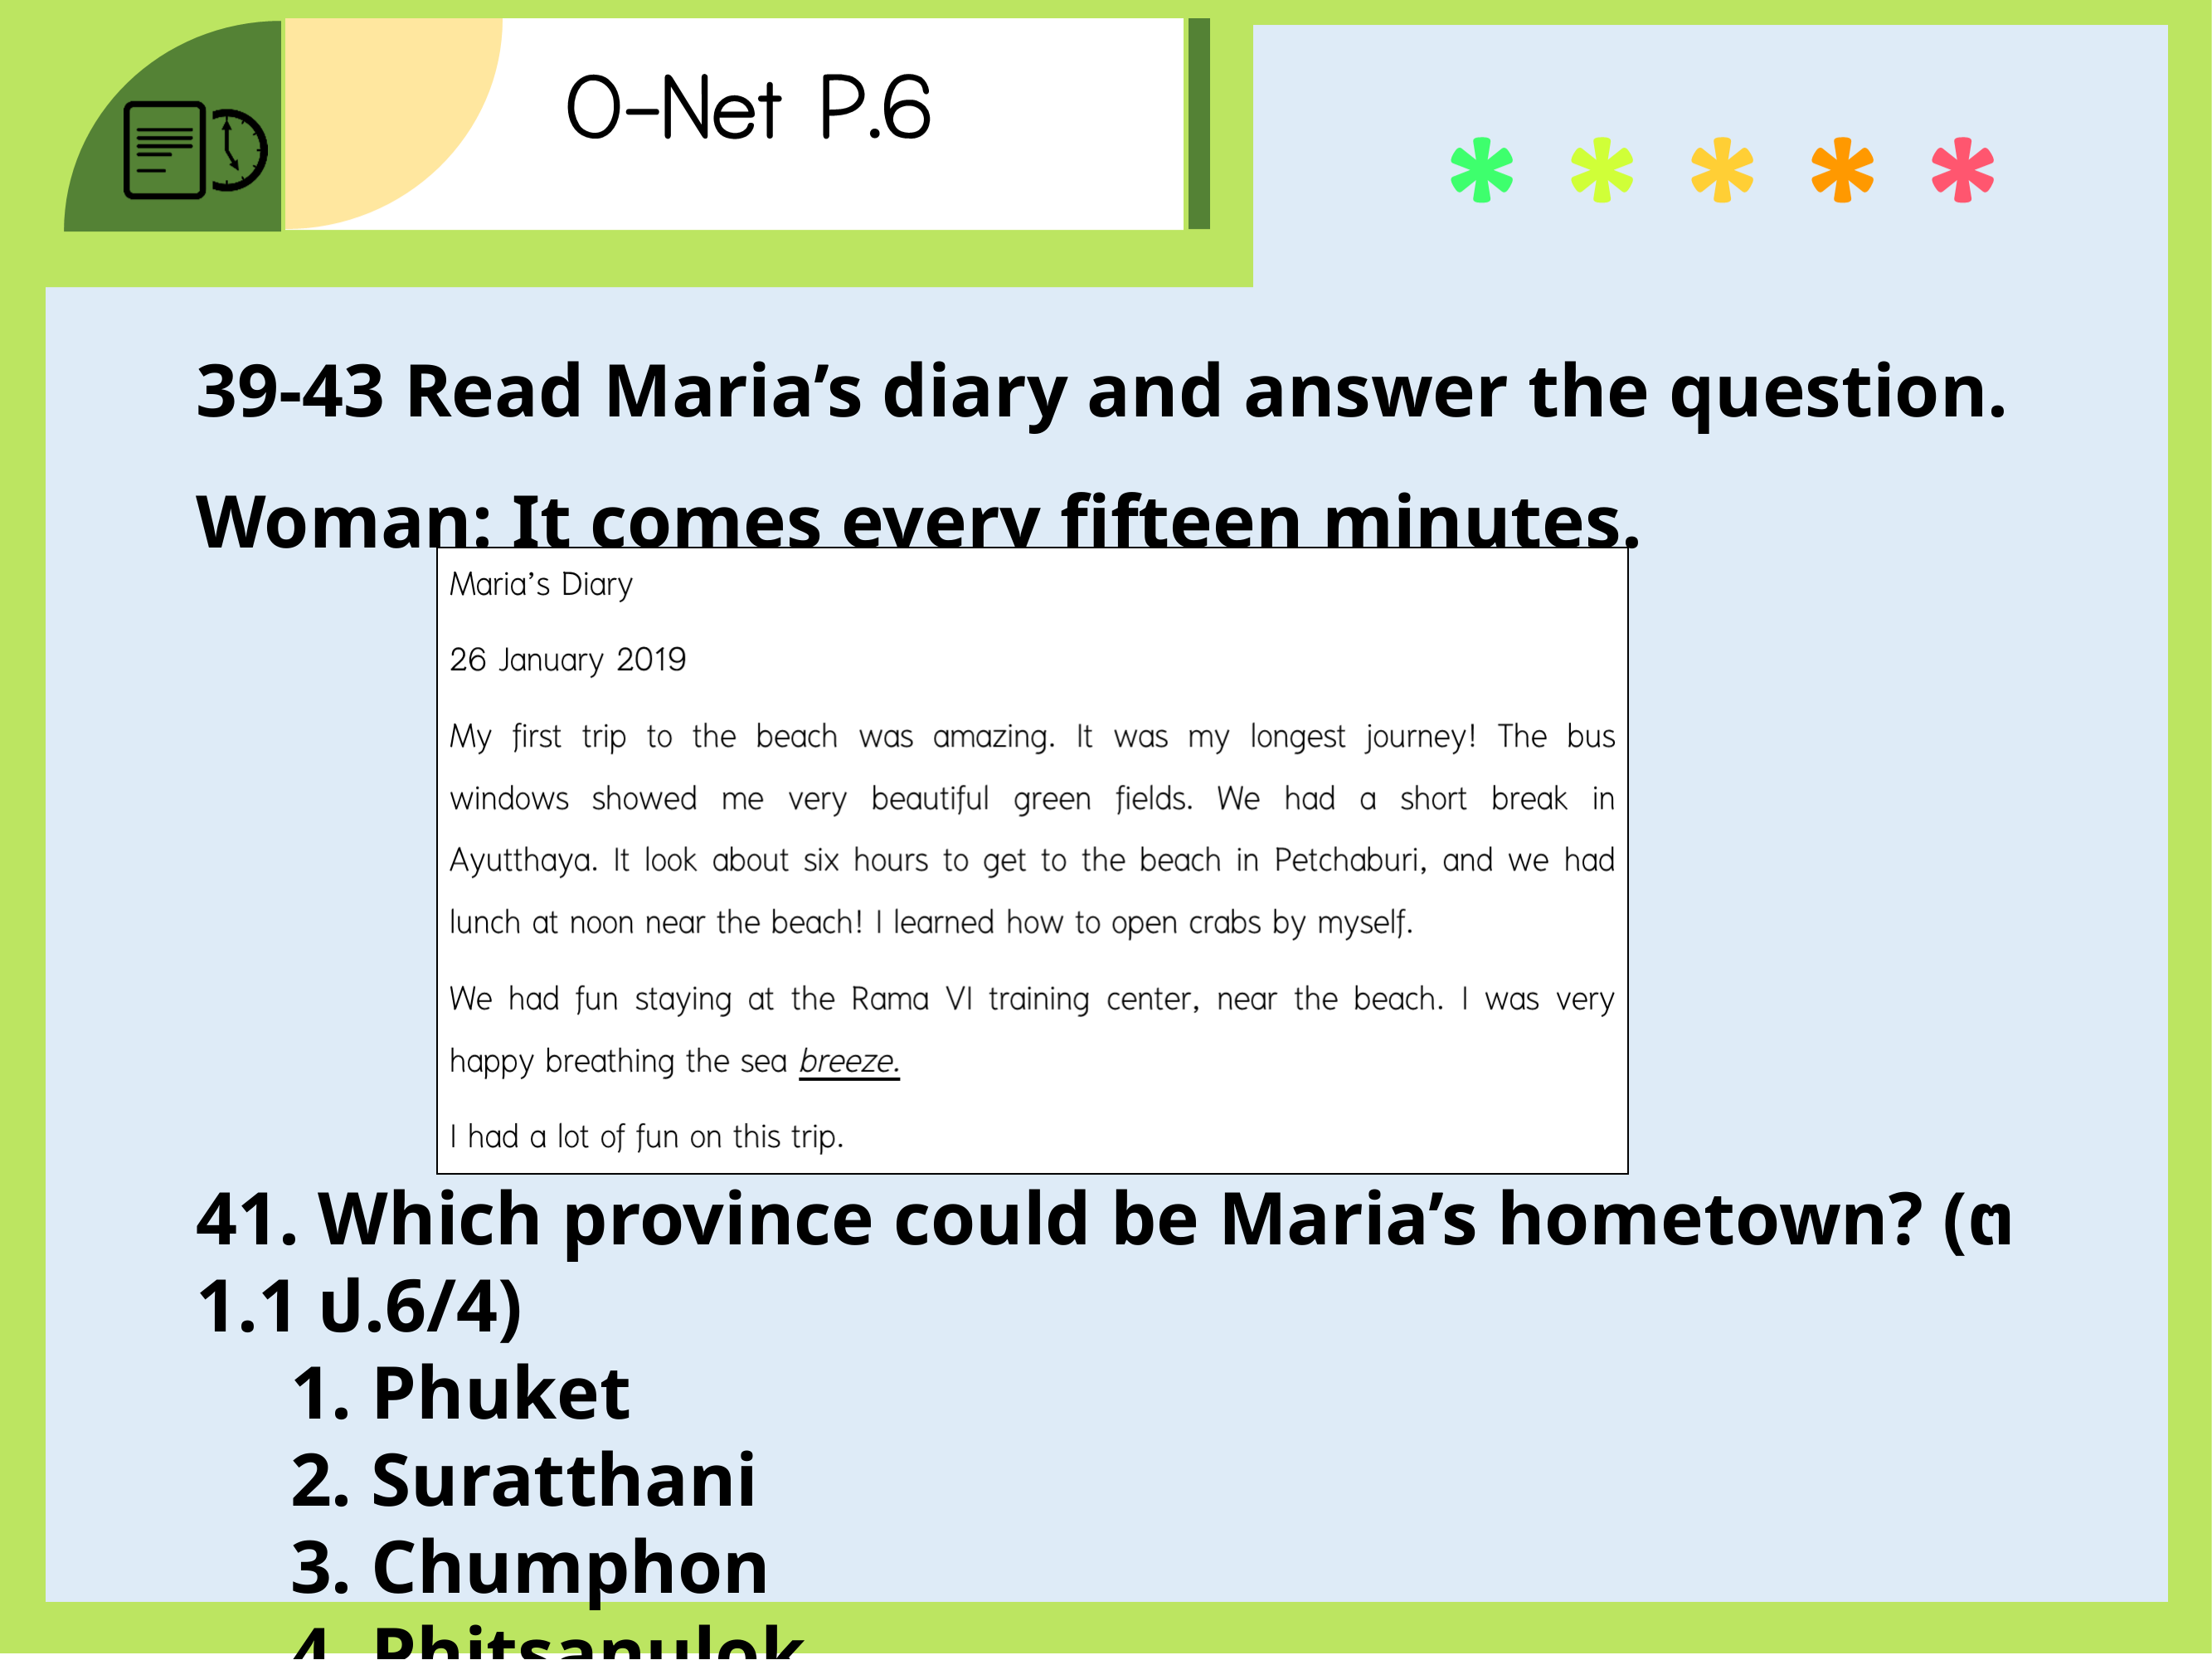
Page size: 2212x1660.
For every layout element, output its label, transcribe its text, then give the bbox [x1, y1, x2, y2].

text_box 39-43 Read Maria’s diary and answer the question. Woman: It comes every fifteen minutes. 41. Which province could be Maria’s hometown? (ต 1.1 ป.6/4) 1. Phuket 2. Suratthani 3. Chumphon 4. Phitsanulok [183, 1653, 2089, 1659]
picture [0, 0, 2212, 1653]
